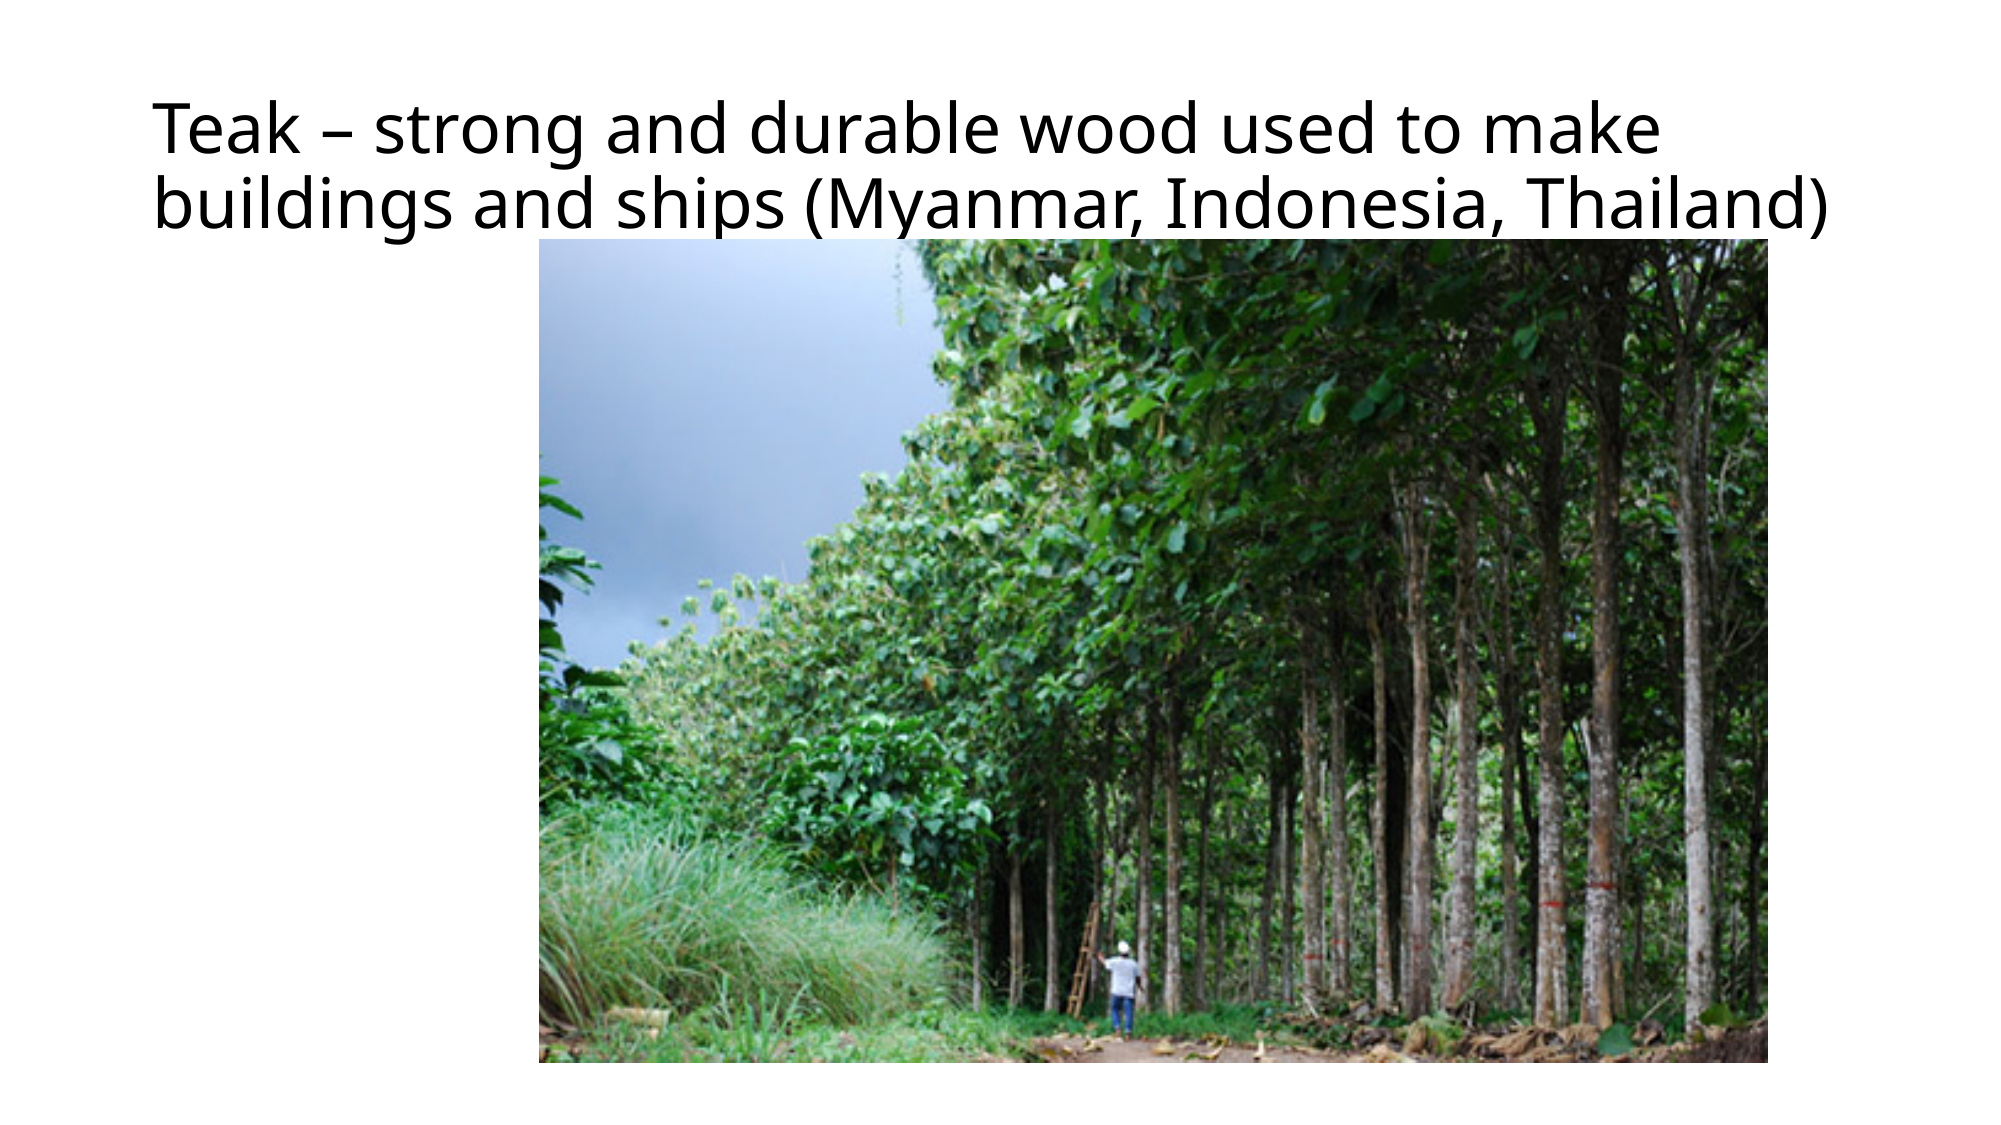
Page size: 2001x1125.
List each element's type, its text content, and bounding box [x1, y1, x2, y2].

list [539, 239, 1768, 1063]
title Teak – strong and durable wood used to make buildings and ships (Myanmar, Indonesia, Thailand) [137, 59, 1863, 278]
